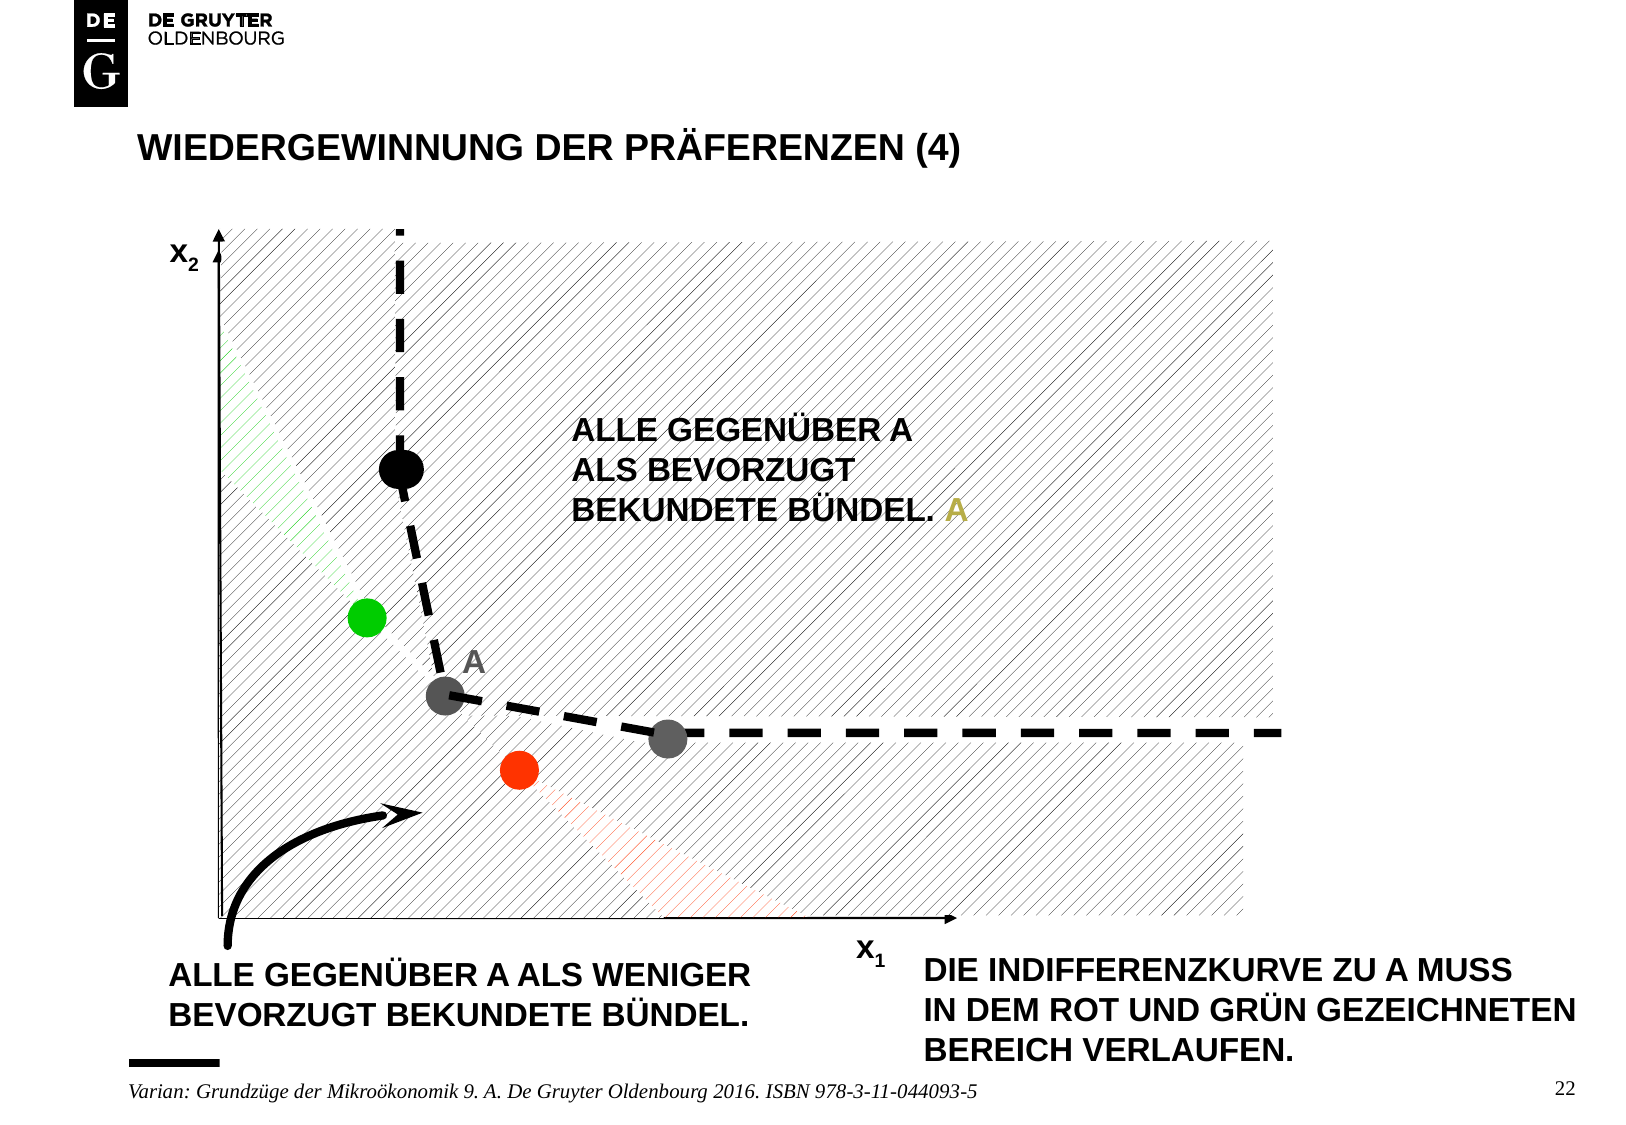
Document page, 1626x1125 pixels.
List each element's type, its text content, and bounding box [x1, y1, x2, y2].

title Wiedergewinnung der präferenzen (4) [137, 123, 1564, 205]
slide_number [128, 1077, 1539, 1108]
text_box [218, 323, 810, 919]
slide_number 22 [1554, 1074, 1614, 1104]
text_box ALLE GEGENÜBER A ALS WENIGER BEVORZUGT BEKUNDETE BÜNDEL. [153, 1005, 908, 1041]
text_box DIE INDIFFERENZKURVE ZU A MUSS IN DEM ROT UND GRÜN GEZEICHNETEN BEREICH VERLAUFEN. [908, 941, 1593, 1076]
list [153, 200, 1581, 1005]
